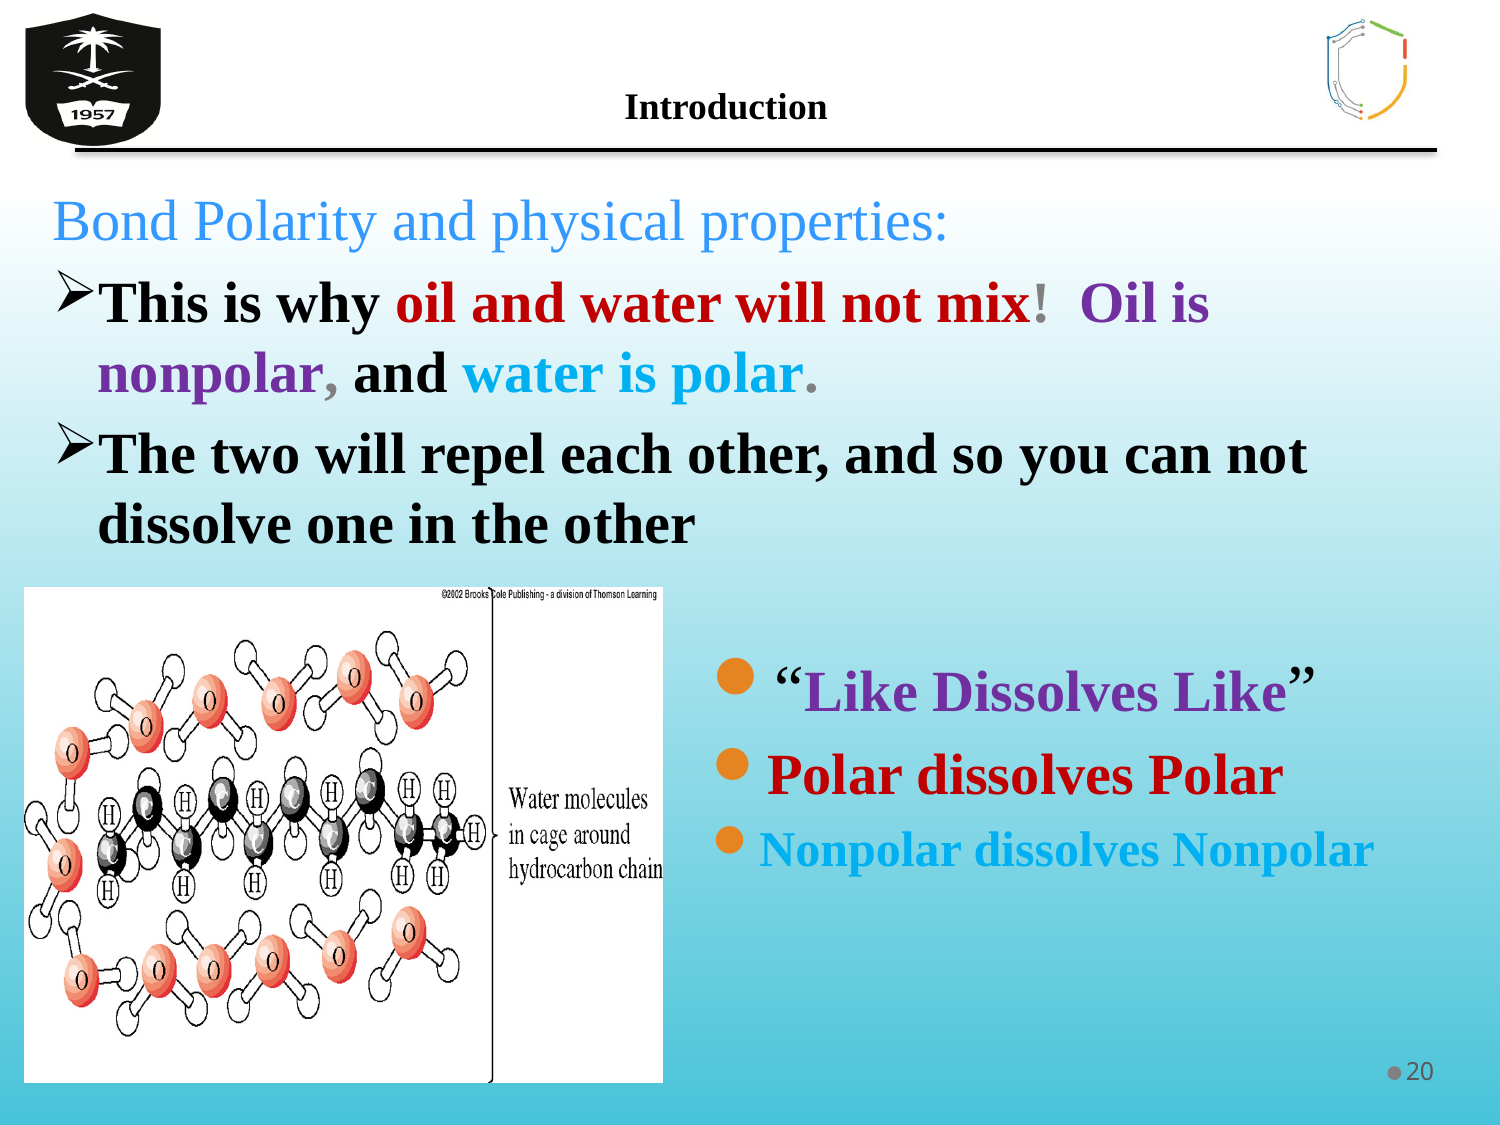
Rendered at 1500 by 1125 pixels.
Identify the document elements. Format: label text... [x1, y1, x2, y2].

picture [1308, 12, 1426, 137]
text_box Introduction [609, 74, 852, 135]
picture [24, 12, 163, 151]
picture [24, 587, 663, 1083]
list Bond Polarity and physical properties: This is why oil and water will not mix! Oil is nonpolar, and water is polar. The two will repel each other, and so you can not dissolve one in the other [37, 174, 1438, 850]
text_box “Like Dissolves Like” Polar dissolves Polar Nonpolar dissolves Nonpolar [697, 637, 1500, 913]
slide_number 20 [1401, 1042, 1494, 1103]
